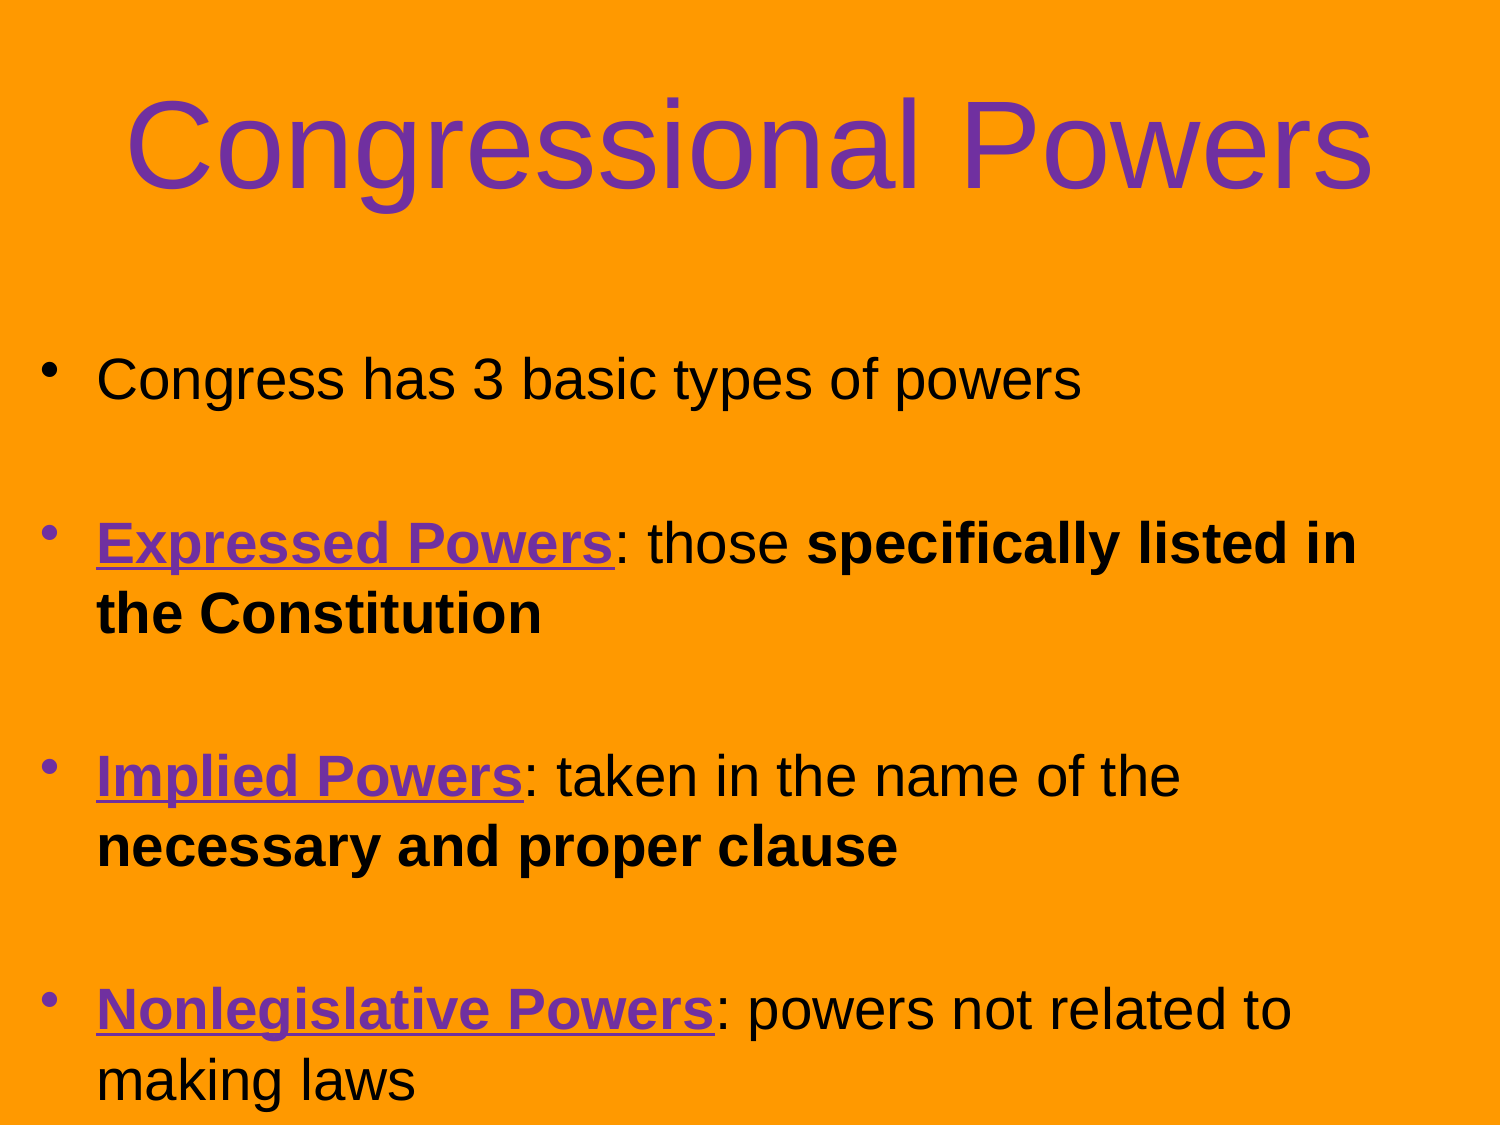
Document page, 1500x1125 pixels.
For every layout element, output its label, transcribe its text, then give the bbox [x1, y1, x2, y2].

title Congressional Powers [75, 45, 1425, 233]
list Congress has 3 basic types of powers Expressed Powers: those specifically listed in the Constitution Implied Powers: taken in the name of the necessary and proper clause Nonlegislative Powers: powers not related to making laws [24, 262, 1450, 1088]
